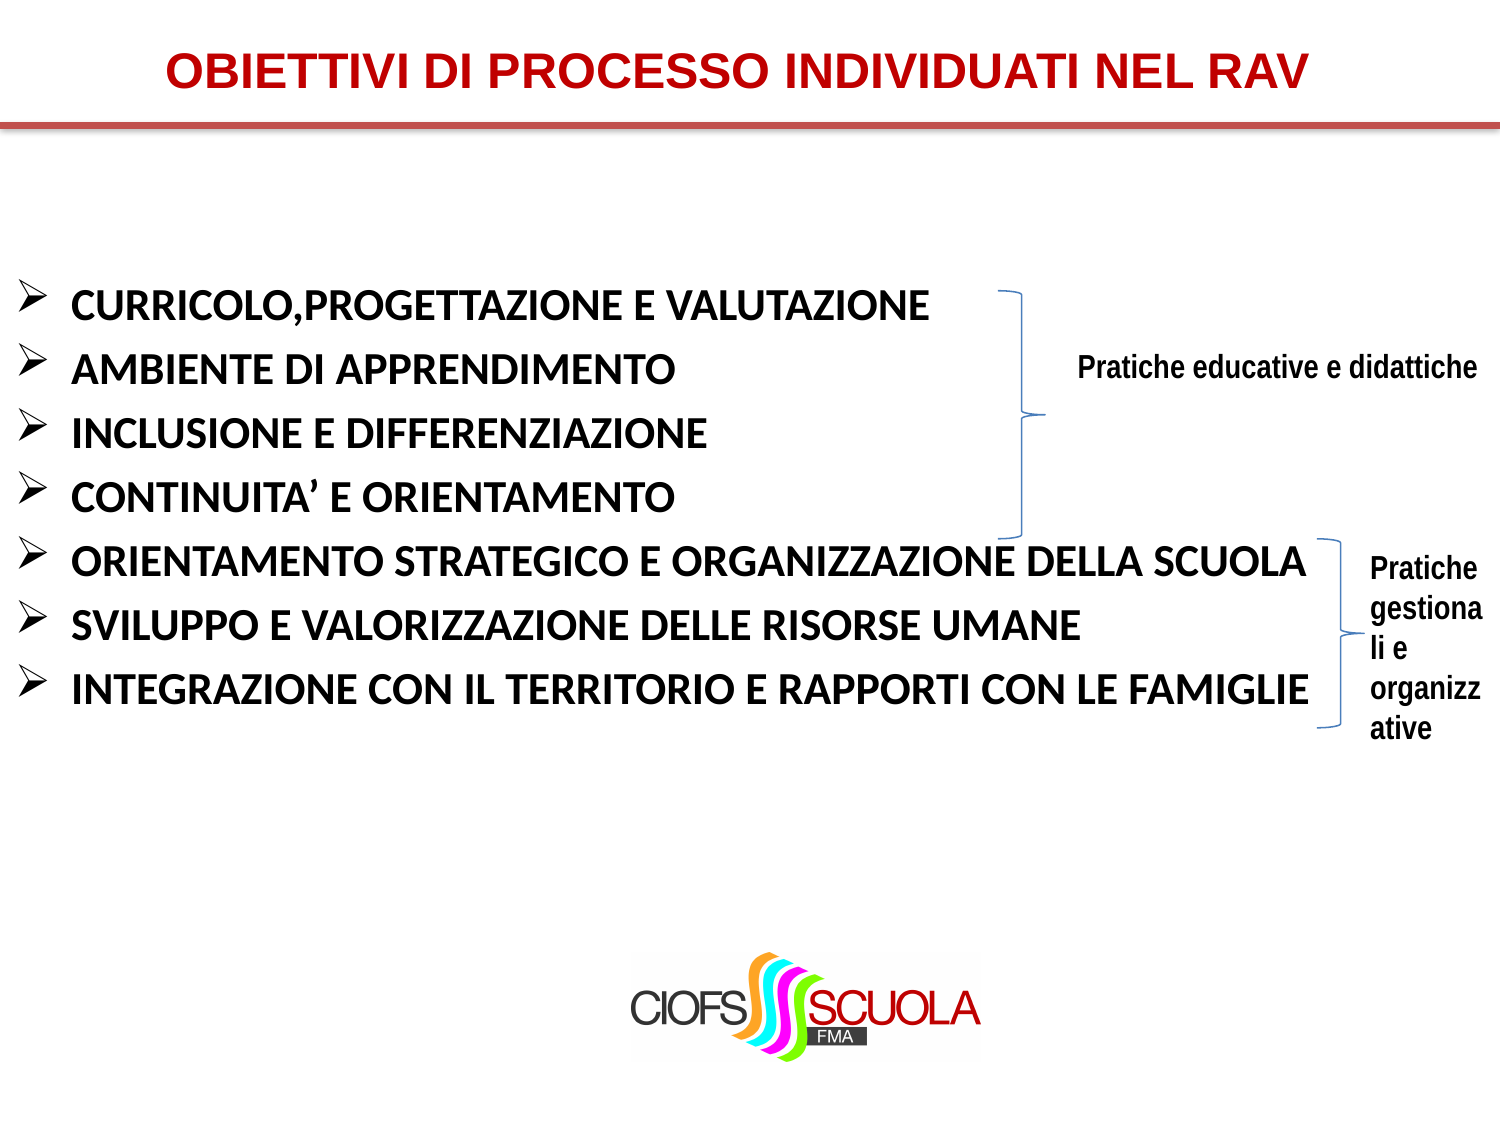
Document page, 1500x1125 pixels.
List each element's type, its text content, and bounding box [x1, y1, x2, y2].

text_box [1316, 538, 1365, 729]
text_box Pratiche educative e didattiche [1062, 338, 1500, 393]
text_box OBIETTIVI DI PROCESSO INDIVIDUATI NEL RAV [147, 30, 1329, 106]
text_box [997, 289, 1046, 540]
text_box CURRICOLO,PROGETTAZIONE E VALUTAZIONE AMBIENTE DI APPRENDIMENTO INCLUSIONE E DIFFERENZIAZIONE CONTINUITA’ E ORIENTAMENTO ORIENTAMENTO STRATEGICO E ORGANIZZAZIONE DELLA SCUOLA SVILUPPO E VALORIZZAZIONE DELLE RISORSE UMANE INTEGRAZIONE CON IL TERRITORIO E RAPPORTI CON LE FAMIGLIE [0, 267, 1500, 921]
picture [631, 952, 981, 1063]
text_box Pratiche gestionali e organizzative [1355, 538, 1500, 754]
